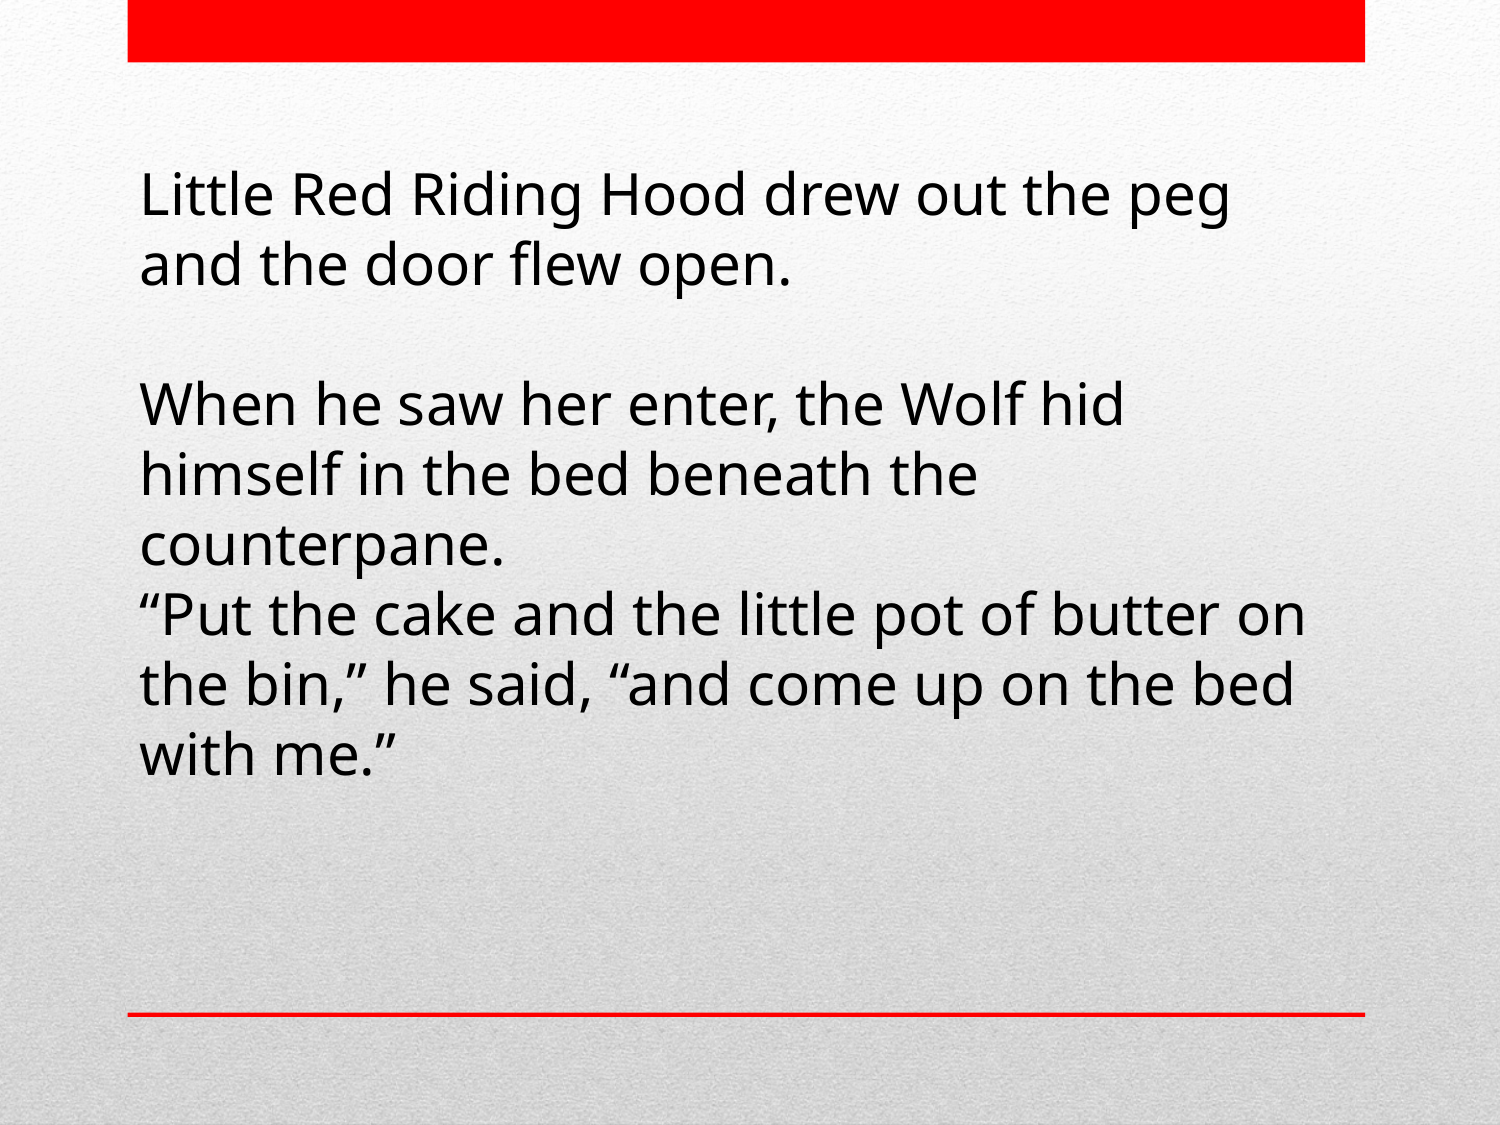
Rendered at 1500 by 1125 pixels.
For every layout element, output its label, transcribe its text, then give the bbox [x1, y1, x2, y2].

text_box Little Red Riding Hood drew out the peg and the door flew open. When he saw her enter, the Wolf hid himself in the bed beneath the counterpane. “Put the cake and the little pot of butter on the bin,” he said, “and come up on the bed with me.” [125, 149, 1350, 865]
